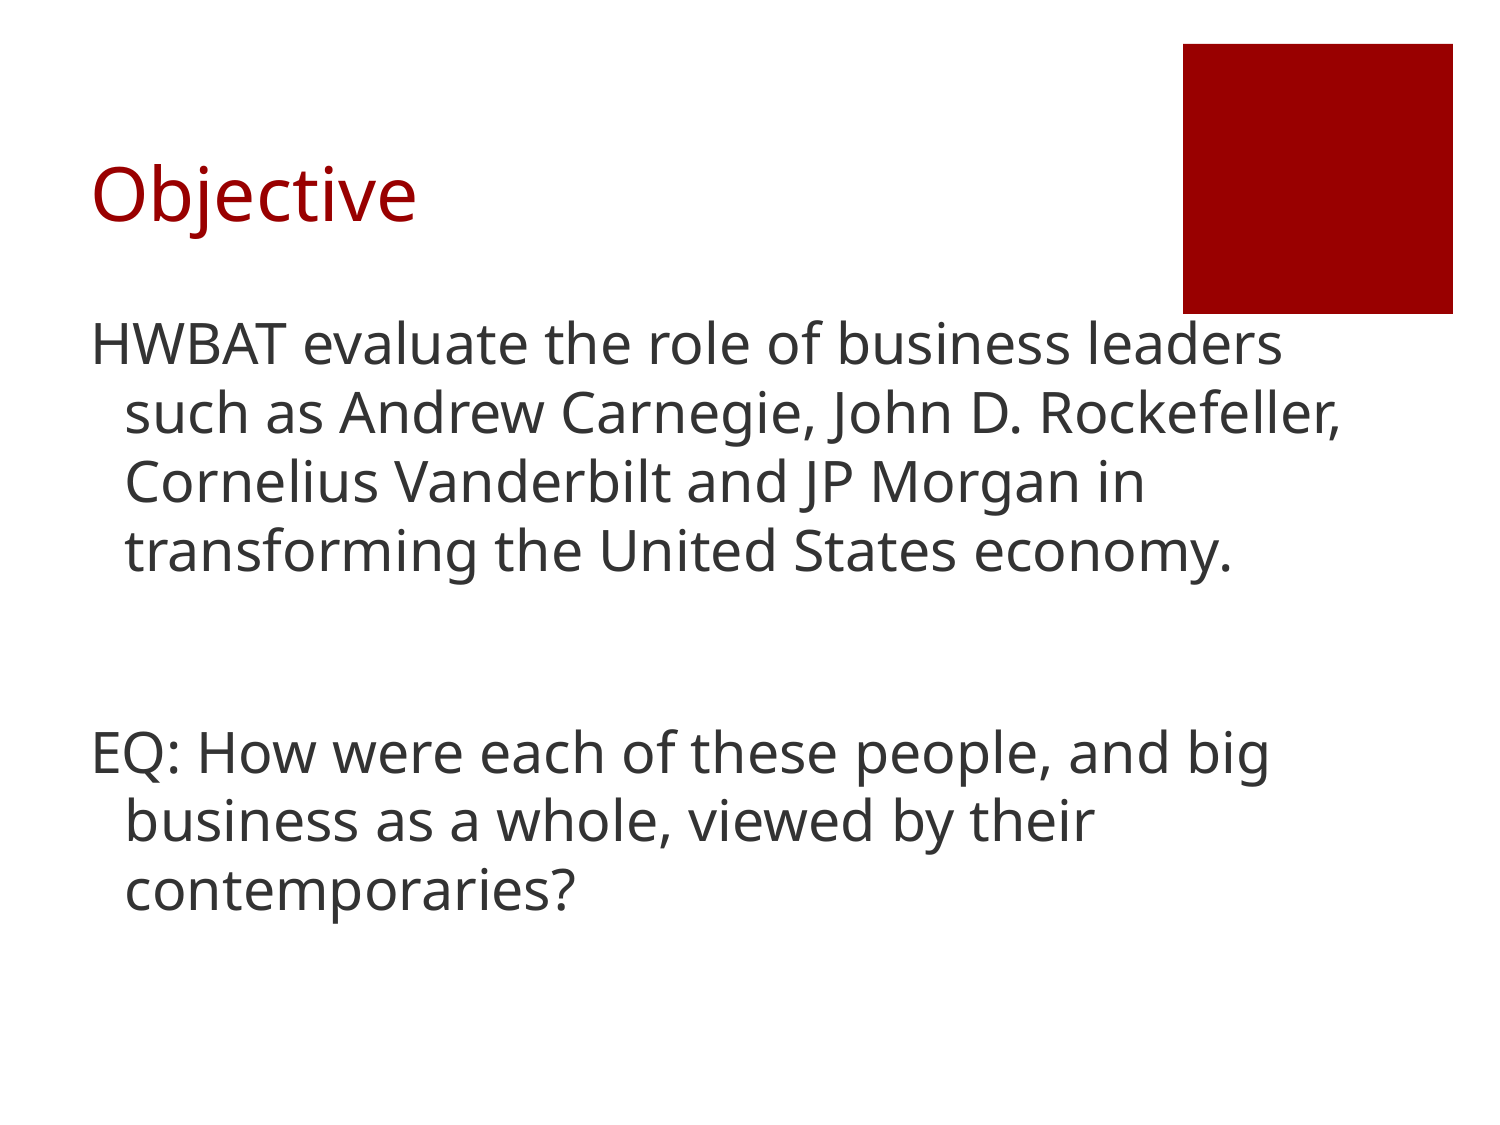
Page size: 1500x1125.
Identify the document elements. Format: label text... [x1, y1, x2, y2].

title Objective [75, 56, 1143, 244]
list HWBAT evaluate the role of business leaders such as Andrew Carnegie, John D. Rockefeller, Cornelius Vanderbilt and JP Morgan in transforming the United States economy. EQ: How were each of these people, and big business as a whole, viewed by their contemporaries? [75, 299, 1376, 943]
